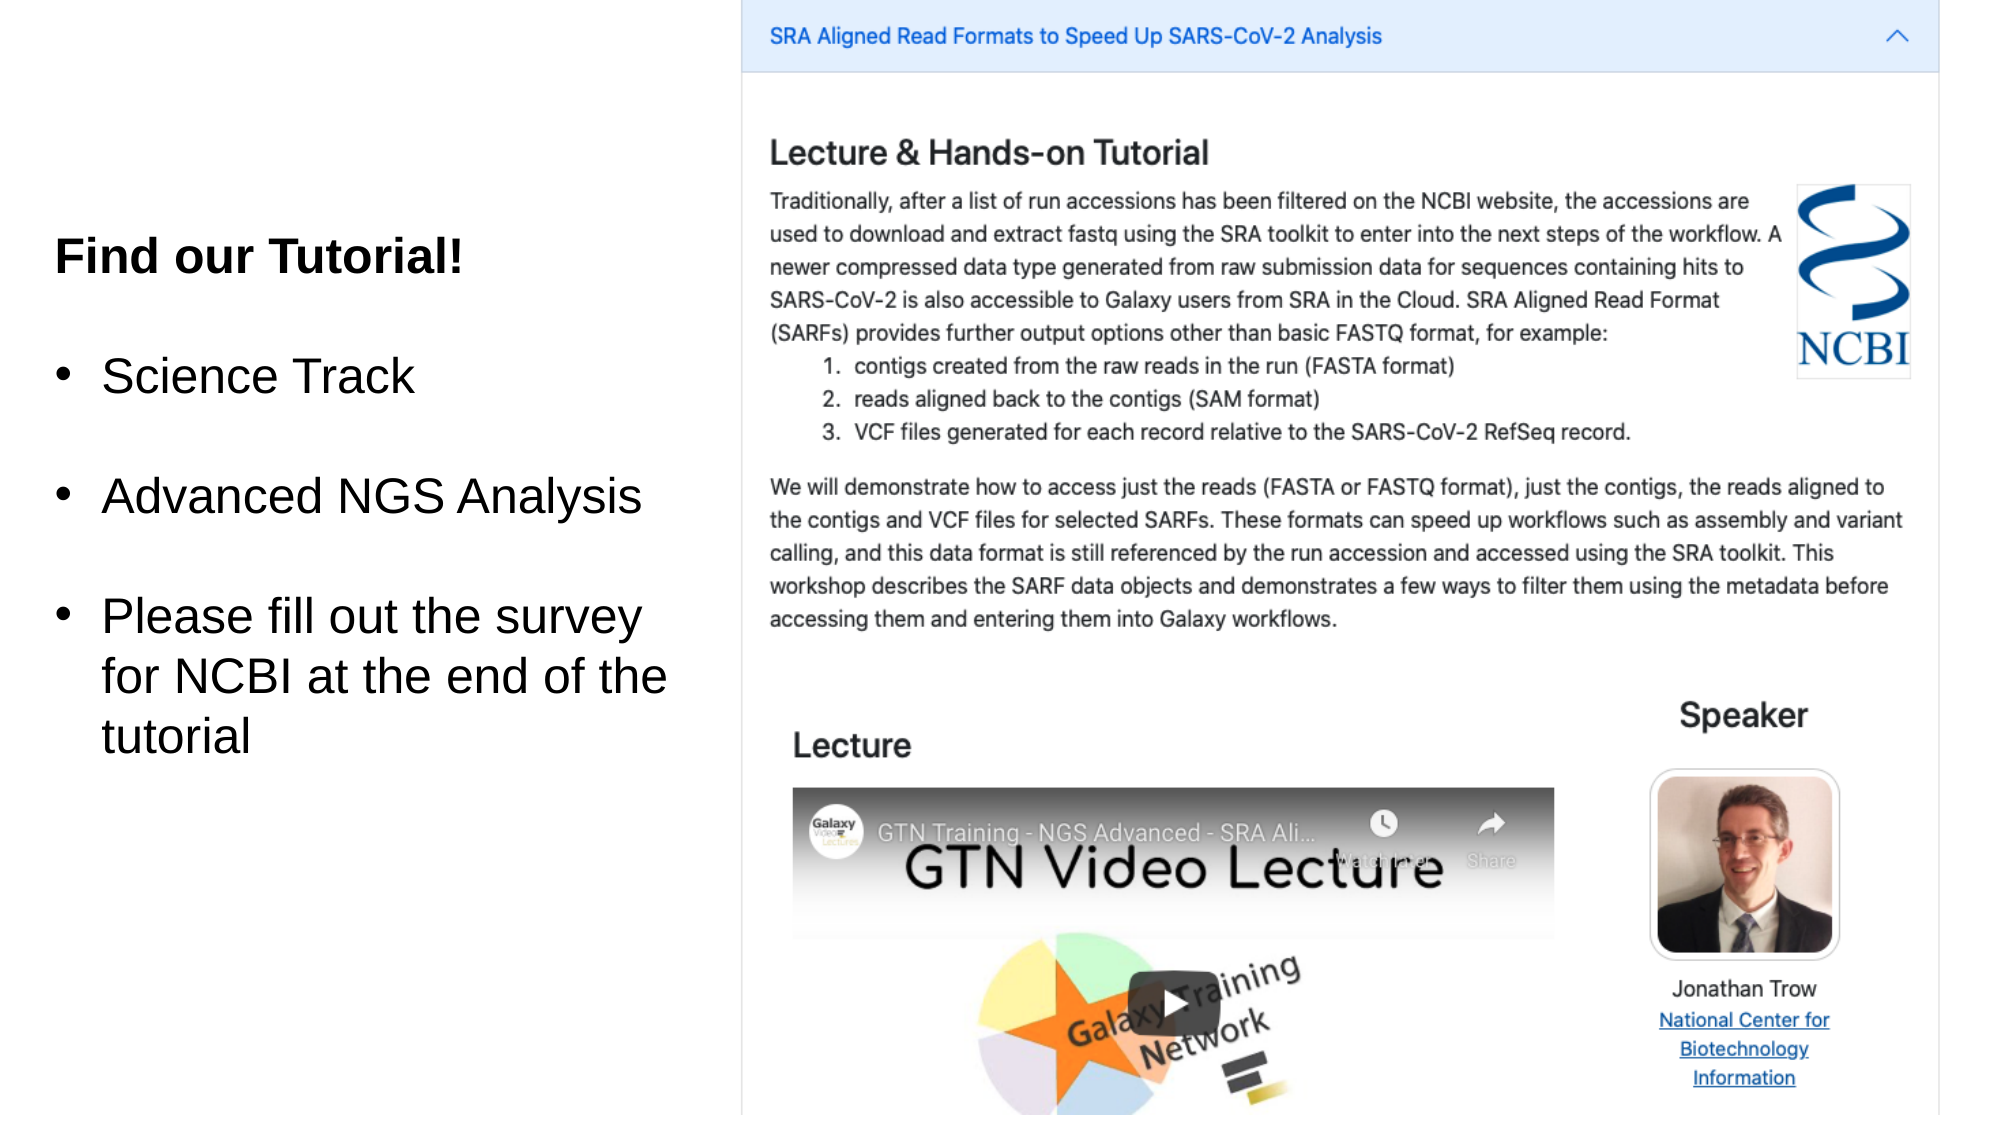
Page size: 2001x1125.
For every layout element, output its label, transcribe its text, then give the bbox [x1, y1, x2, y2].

text_box Find our Tutorial! Science Track Advanced NGS Analysis Please fill out the survey for NCBI at the end of the tutorial [39, 216, 725, 832]
picture [728, 0, 1963, 1115]
